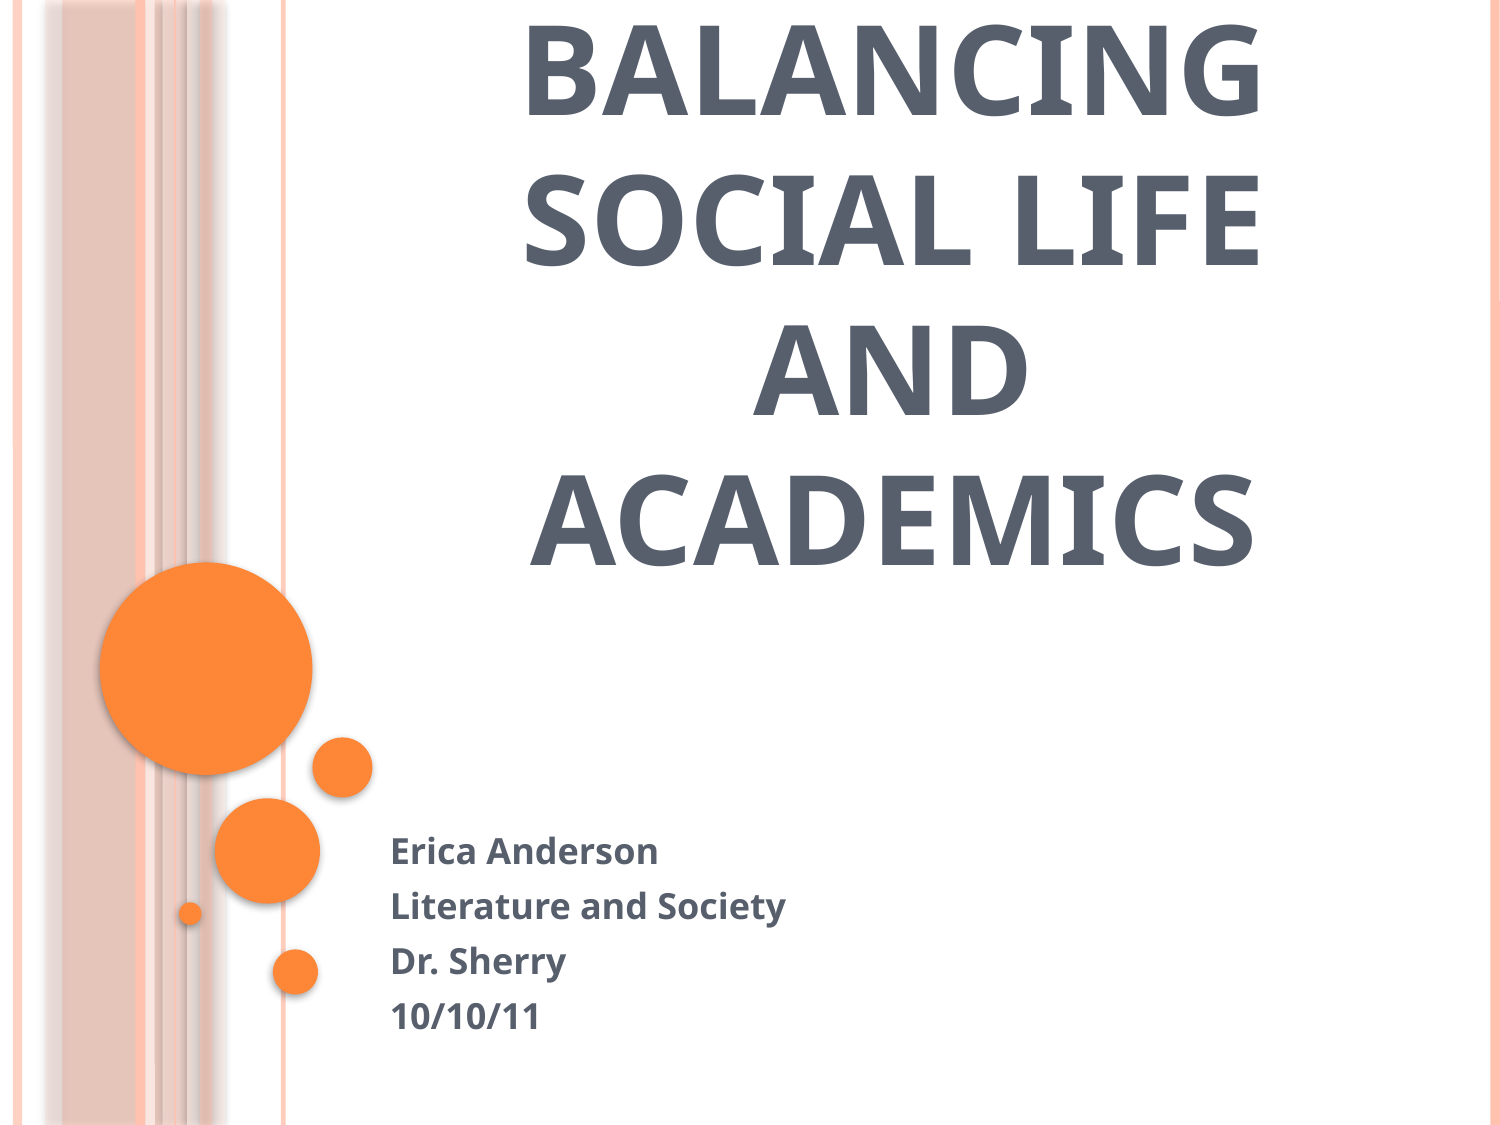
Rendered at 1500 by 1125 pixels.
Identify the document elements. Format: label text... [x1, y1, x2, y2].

subtitle Erica Anderson Literature and Society Dr. Sherry 10/10/11 [375, 820, 1388, 1046]
title Balancing Social Life and Academics [387, 287, 1400, 599]
